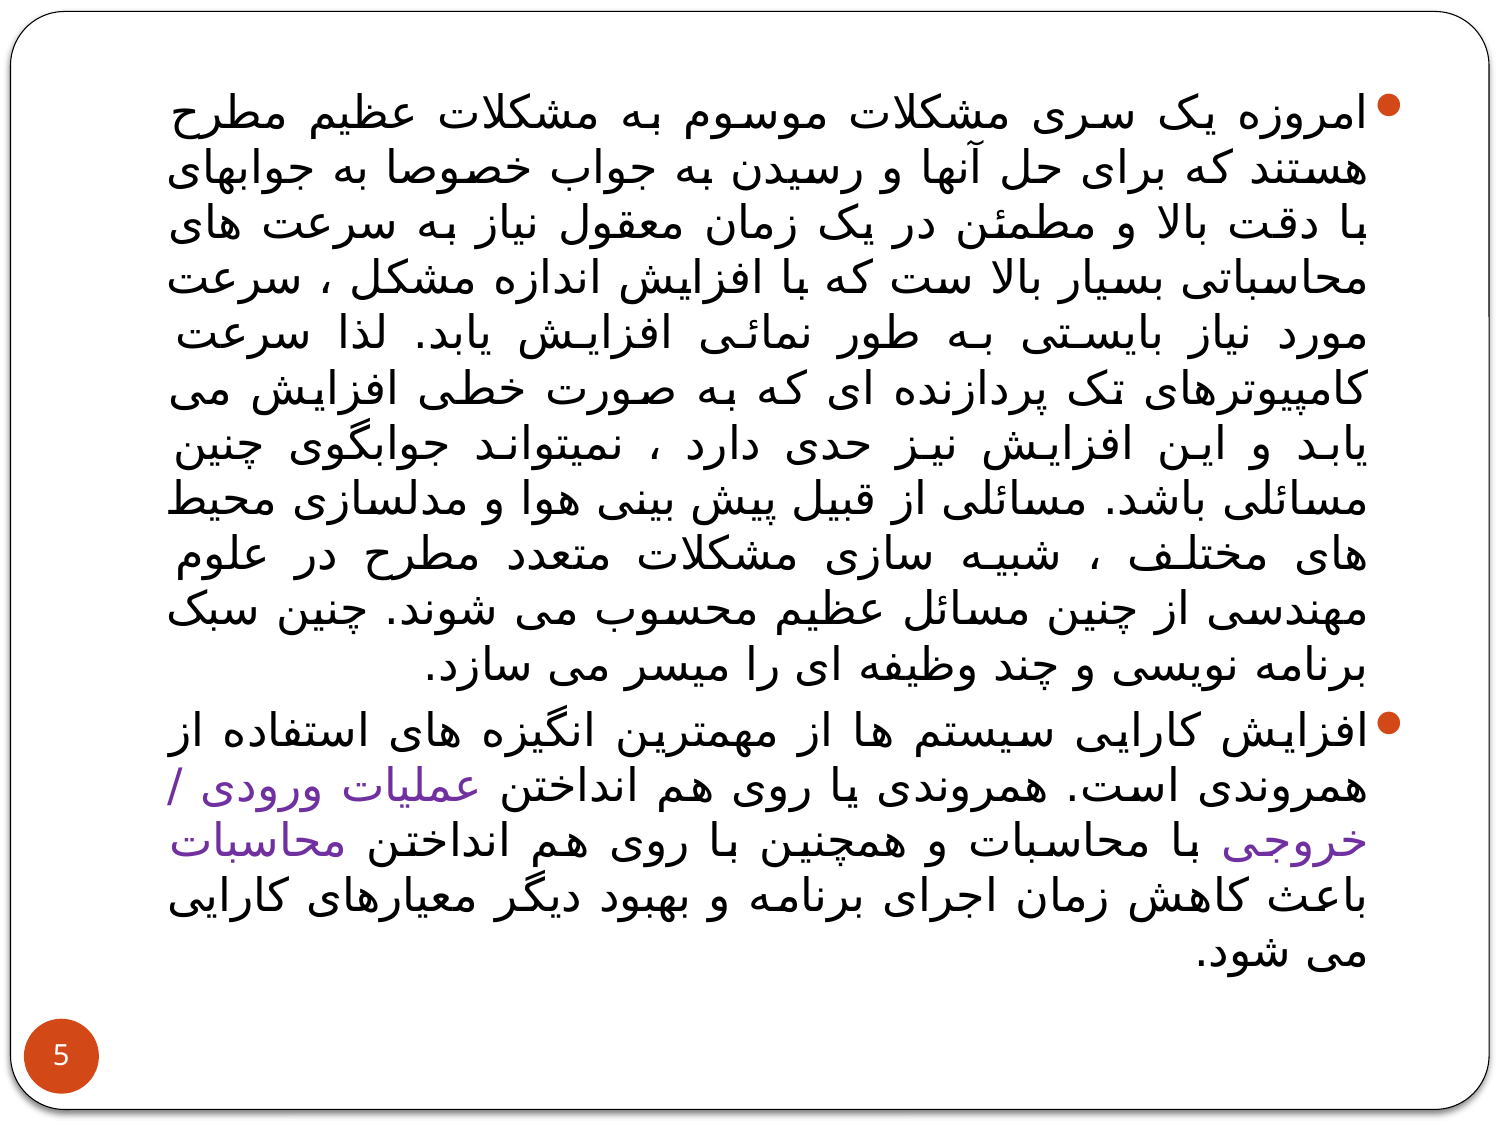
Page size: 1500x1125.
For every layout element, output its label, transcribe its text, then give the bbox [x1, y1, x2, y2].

list امروزه یک سری مشکلات موسوم به مشکلات عظیم مطرح هستند که برای حل آنها و رسیدن به جواب خصوصا به جوابهای با دقت بالا و مطمئن در یک زمان معقول نیاز به سرعت های محاسباتی بسیار بالا ست که با افزایش اندازه مشکل ، سرعت مورد نیاز بایستی به طور نمائی افزایش یابد. لذا سرعت کامپیوترهای تک پردازنده ای که به صورت خطی افزایش می یابد و این افزایش نیز حدی دارد ، نمیتواند جوابگوی چنین مسائلی باشد. مسائلی از قبیل پیش بینی هوا و مدلسازی محیط های مختلف ، شبیه سازی مشکلات متعدد مطرح در علوم مهندسی از چنین مسائل عظیم محسوب می شوند. چنین سبک برنامه نویسی و چند وظیفه ای را میسر می سازد. افزایش کارایی سیستم ها از مهمترین انگیزه های استفاده از همروندی است. همروندی یا روی هم انداختن عملیات ورودی / خروجی با محاسبات و همچنین با روی هم انداختن محاسبات باعث کاهش زمان اجرای برنامه و بهبود دیگر معیارهای کارایی می شود. [150, 75, 1425, 1025]
slide_number 5 [23, 1018, 99, 1094]
